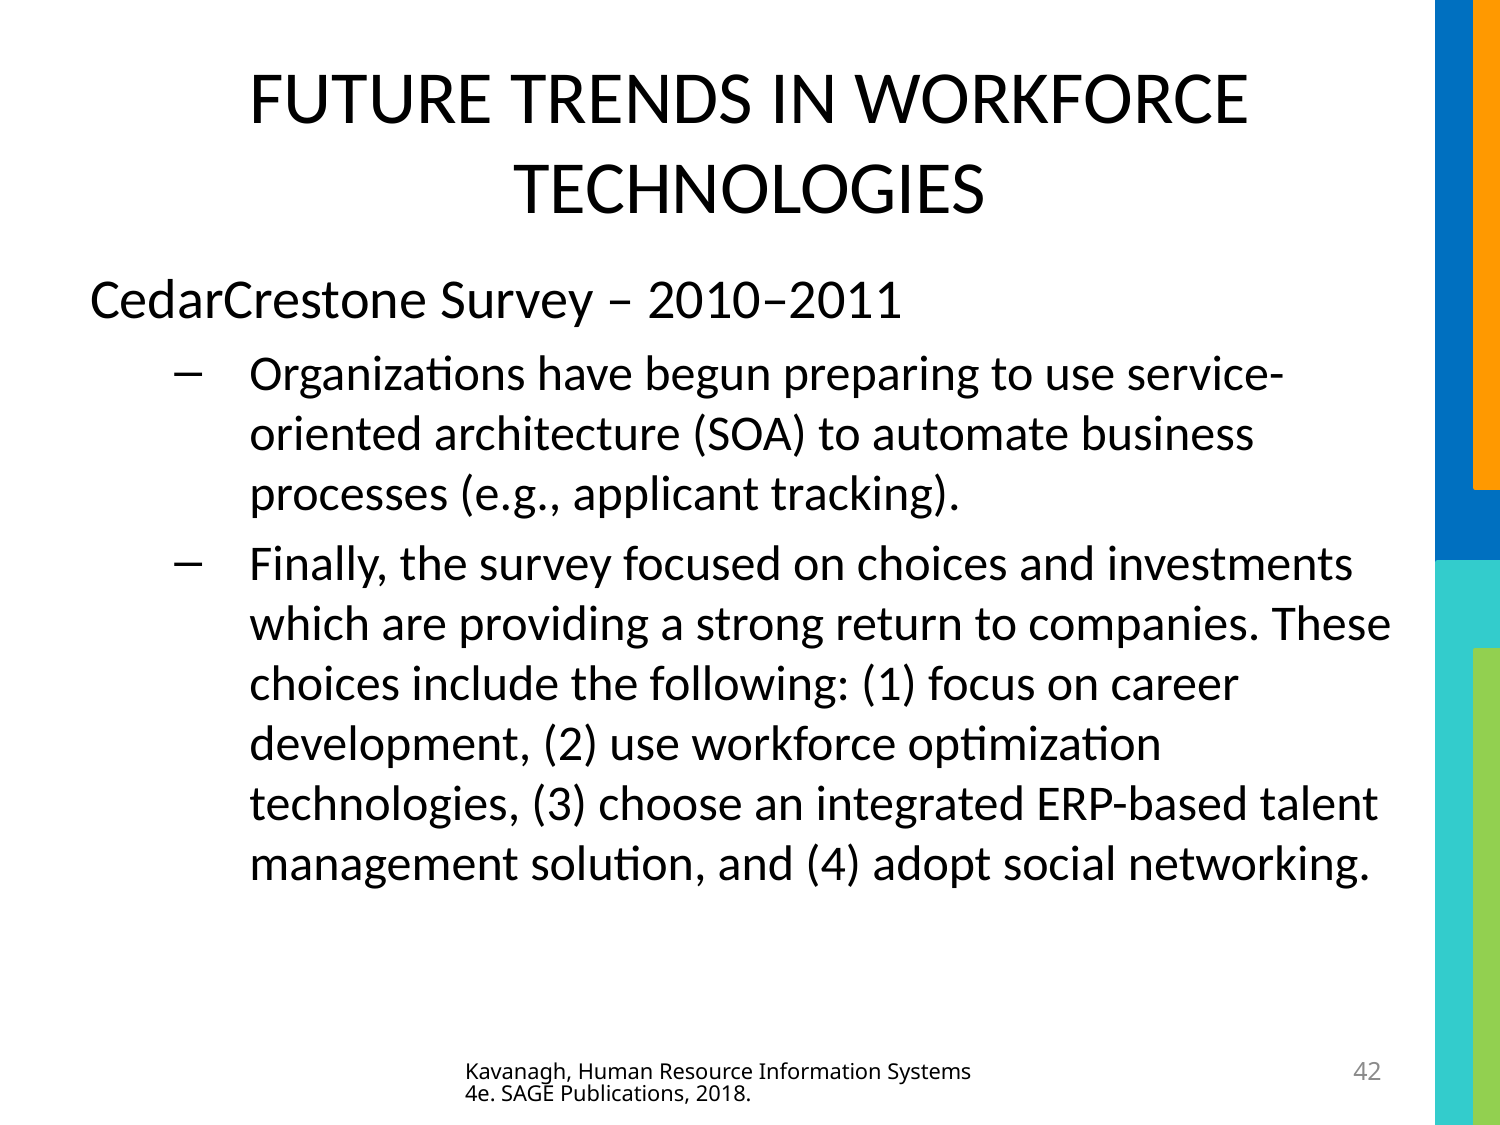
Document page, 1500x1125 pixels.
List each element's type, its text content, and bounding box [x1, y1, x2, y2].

title FUTURE TRENDS IN WORKFORCE TECHNOLOGIES [75, 45, 1425, 233]
list CedarCrestone Survey – 2010–2011 Organizations have begun preparing to use service-oriented architecture (SOA) to automate business processes (e.g., applicant tracking). Finally, the survey focused on choices and investments which are providing a strong return to companies. These choices include the following: (1) focus on career development, (2) use workforce optimization technologies, (3) choose an integrated ERP-based talent management solution, and (4) adopt social networking. [75, 262, 1425, 1005]
footer Kavanagh, Human Resource Information Systems 4e. SAGE Publications, 2018. [450, 1042, 1004, 1103]
slide_number 42 [1059, 1042, 1397, 1103]
